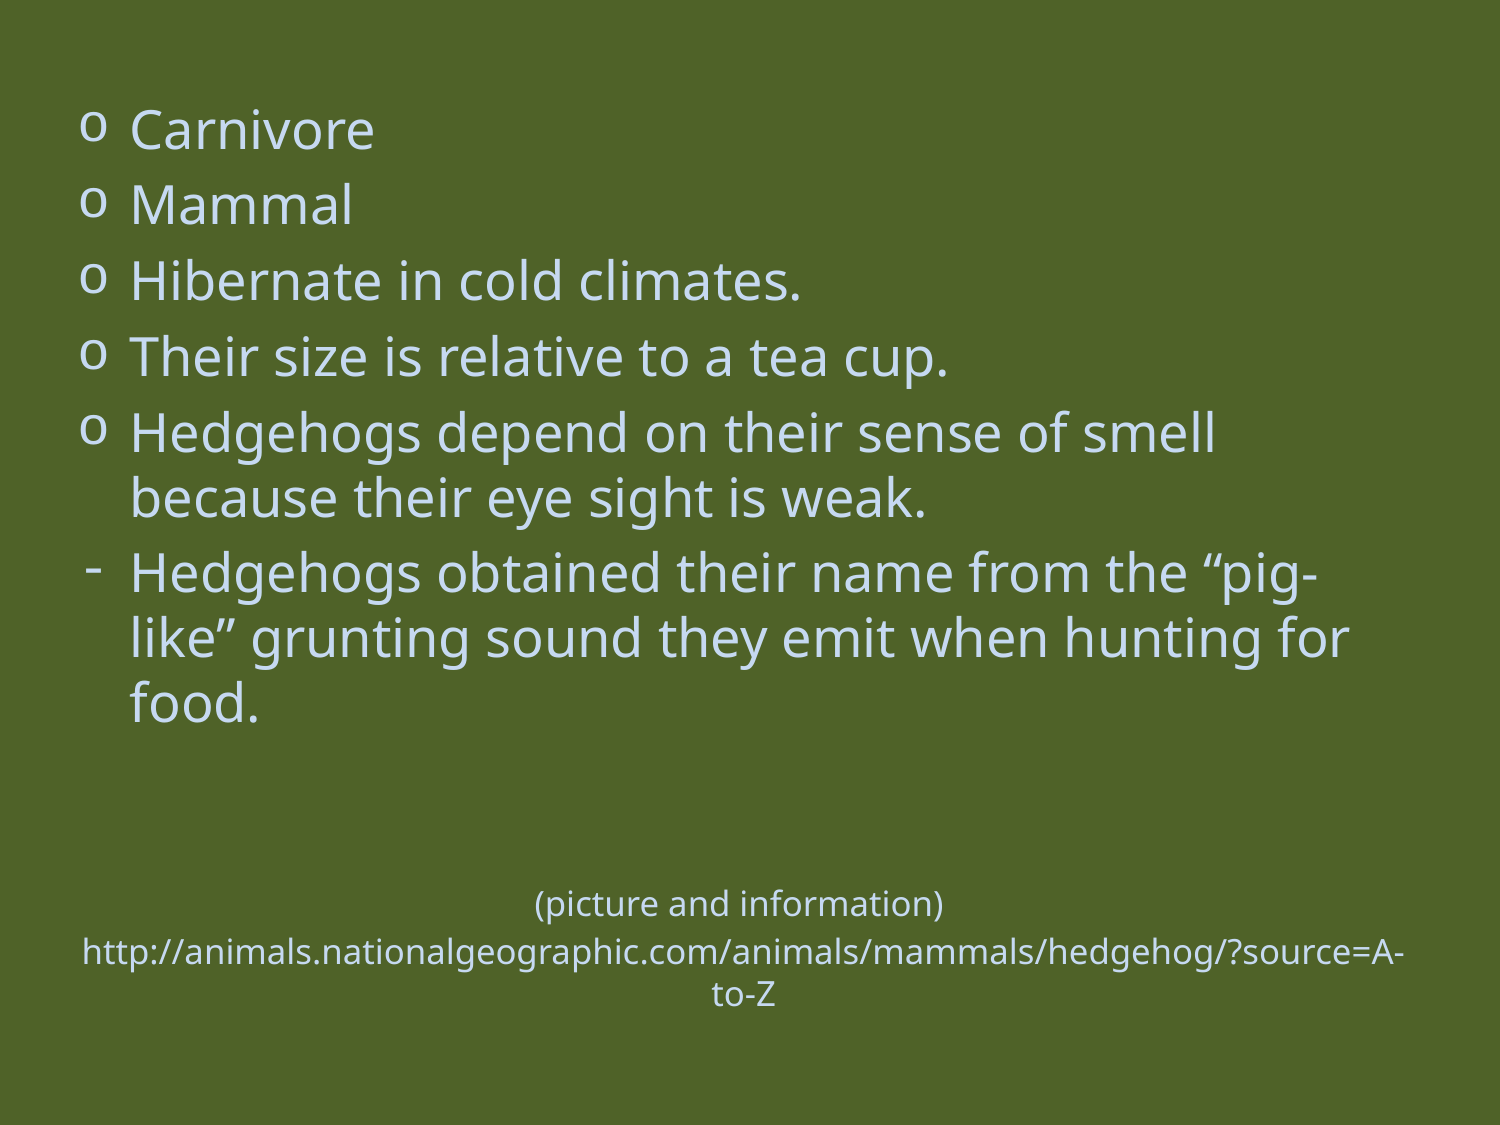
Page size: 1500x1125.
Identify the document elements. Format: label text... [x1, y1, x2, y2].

list Carnivore Mammal Hibernate in cold climates. Their size is relative to a tea cup. Hedgehogs depend on their sense of smell because their eye sight is weak. Hedgehogs obtained their name from the “pig-like” grunting sound they emit when hunting for food. (picture and information) http://animals.nationalgeographic.com/animals/mammals/hedgehog/?source=A-to-Z [62, 87, 1425, 1030]
